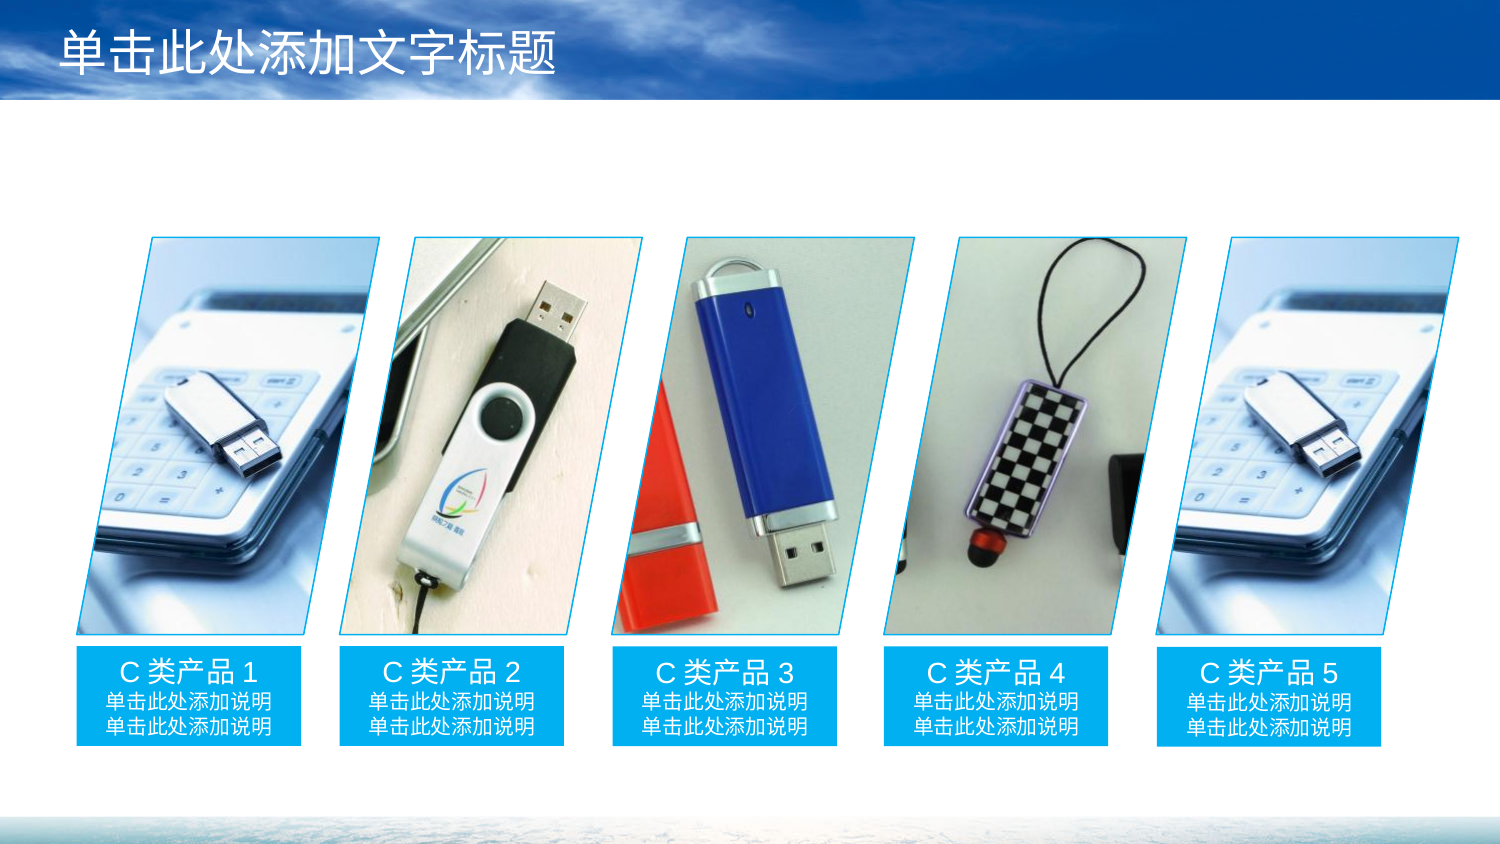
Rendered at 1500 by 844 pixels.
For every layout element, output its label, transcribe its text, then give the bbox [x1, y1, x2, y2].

text_box [75, 236, 381, 636]
picture [0, 817, 1500, 844]
text_box [610, 236, 916, 636]
text_box C类产品5 单击此处添加说明 单击此处添加说明 [1156, 646, 1382, 747]
text_box C类产品4 单击此处添加说明 单击此处添加说明 [883, 646, 1109, 747]
text_box C类产品2 单击此处添加说明 单击此处添加说明 [339, 646, 564, 746]
text_box C类产品3 单击此处添加说明 单击此处添加说明 [612, 646, 837, 747]
text_box [338, 236, 643, 636]
text_box [883, 236, 1188, 636]
text_box [1155, 236, 1460, 636]
picture [0, 0, 1500, 99]
text_box C类产品1 单击此处添加说明 单击此处添加说明 [76, 646, 302, 746]
